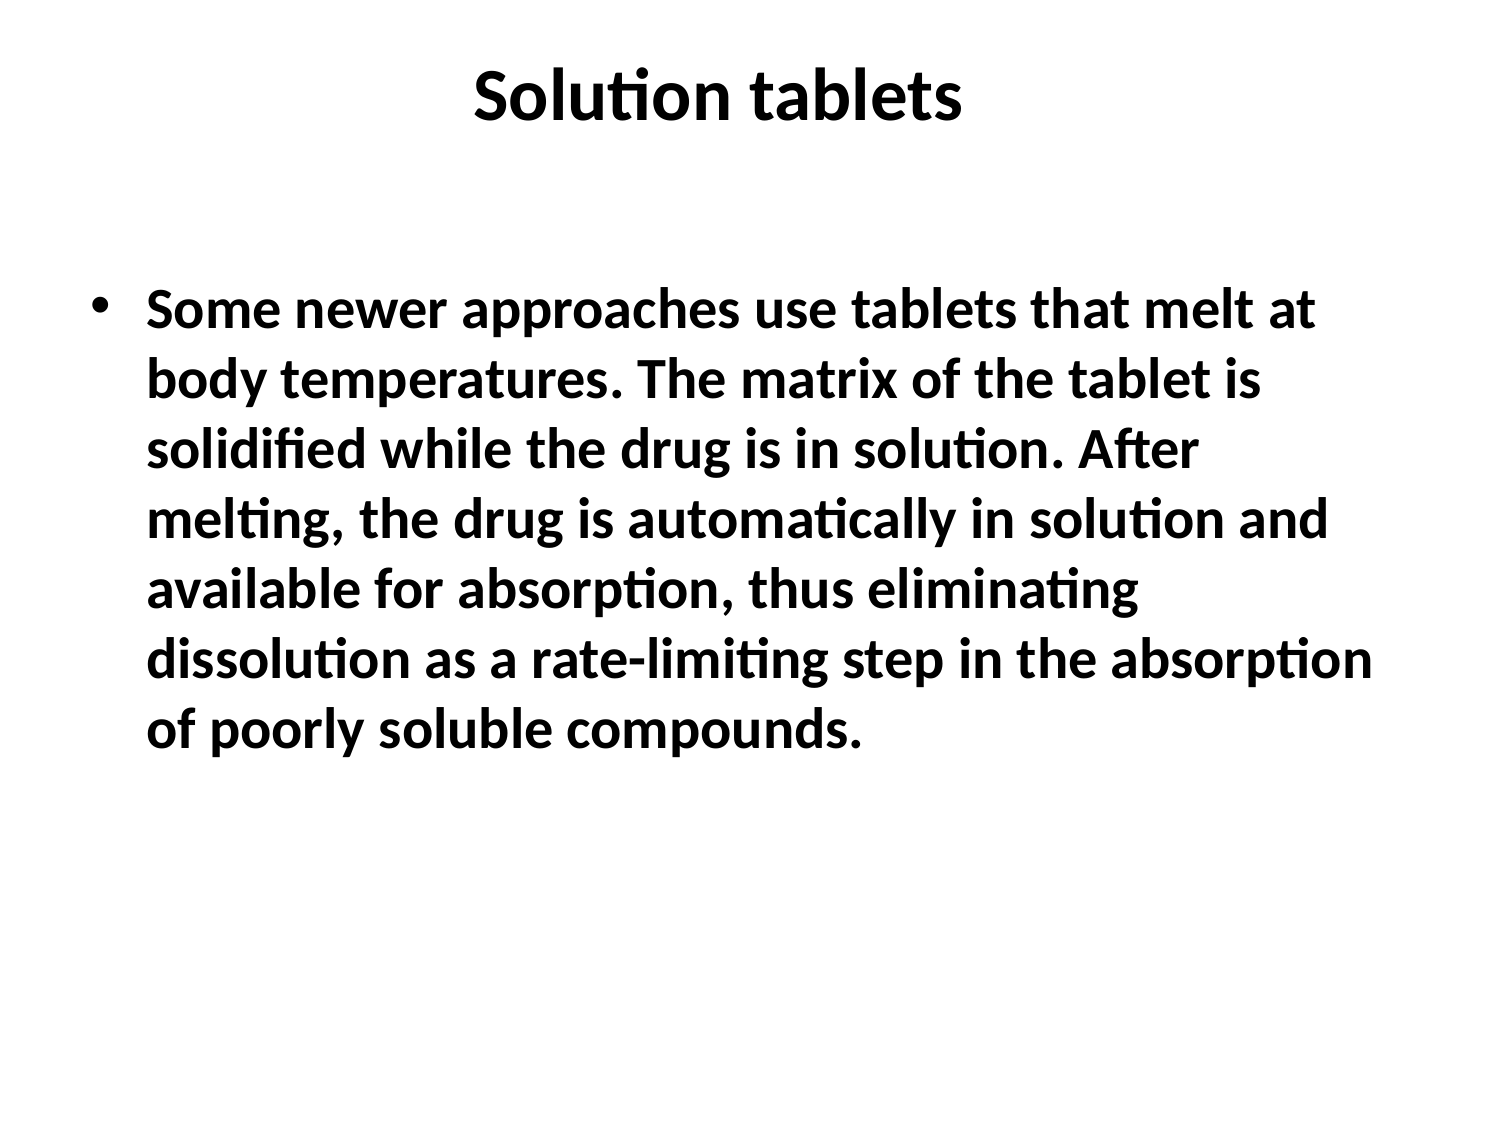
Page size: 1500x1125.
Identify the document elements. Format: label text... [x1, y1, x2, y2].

list Some newer approaches use tablets that melt at body temperatures. The matrix of the tablet is solidified while the drug is in solution. After melting, the drug is automatically in solution and available for absorption, thus eliminating dissolution as a rate-limiting step in the absorption of poorly soluble compounds. [75, 262, 1425, 1005]
title Solution tablets [350, 37, 1088, 143]
